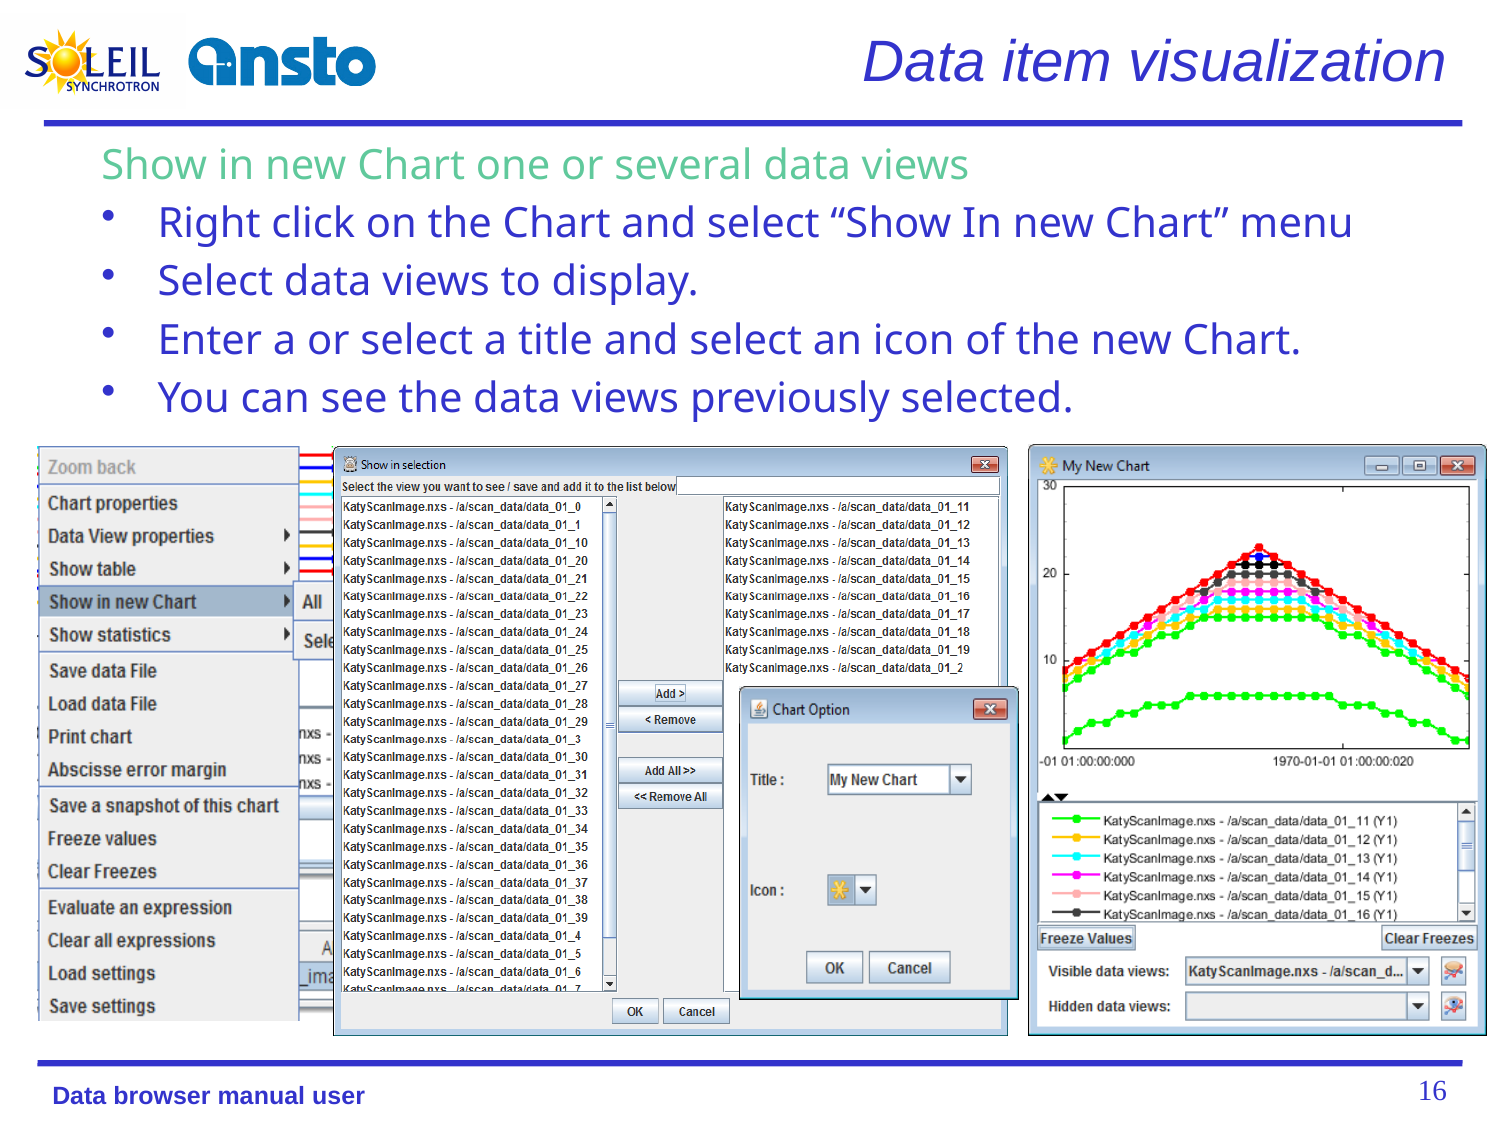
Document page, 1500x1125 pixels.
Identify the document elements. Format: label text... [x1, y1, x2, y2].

picture [37, 446, 1020, 1036]
picture [186, 36, 237, 86]
title Data item visualization [237, 10, 1463, 106]
slide_number 16 [1119, 1063, 1463, 1118]
list Show in new Chart one or several data views Right click on the Chart and select “Show In new Chart” menu Select data views to display. Enter a or select a title and select an icon of the new Chart. You can see the data views previously selected. [86, 129, 1487, 464]
picture [1028, 444, 1487, 1036]
